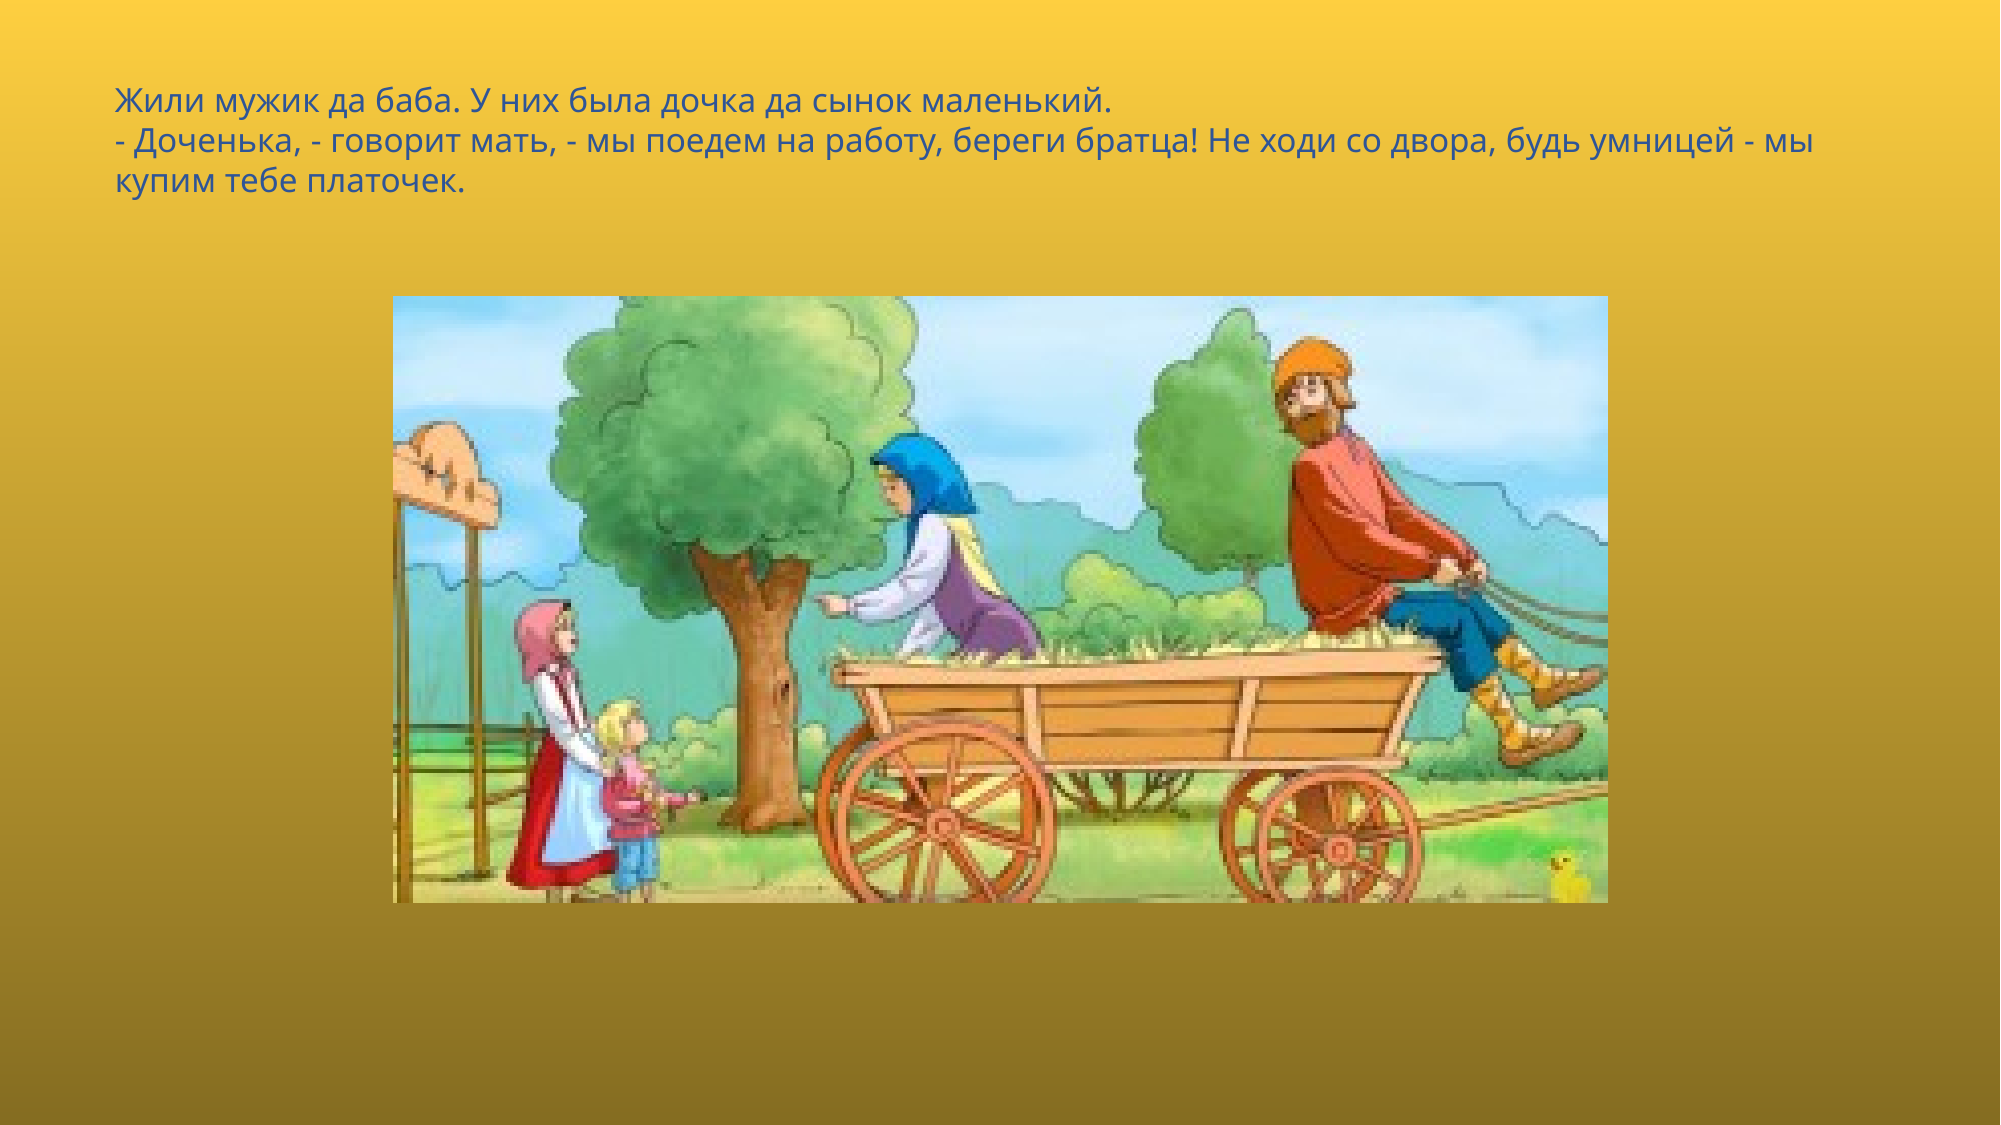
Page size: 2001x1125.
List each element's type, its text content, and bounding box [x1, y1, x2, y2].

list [393, 296, 1608, 903]
title Жили мужик да баба. У них была дочка да сынок маленький. - Доченька, - говорит мать, - мы поедем на работу, береги братца! Не ходи со двора, будь умницей - мы купим тебе платочек. [99, 44, 1901, 233]
